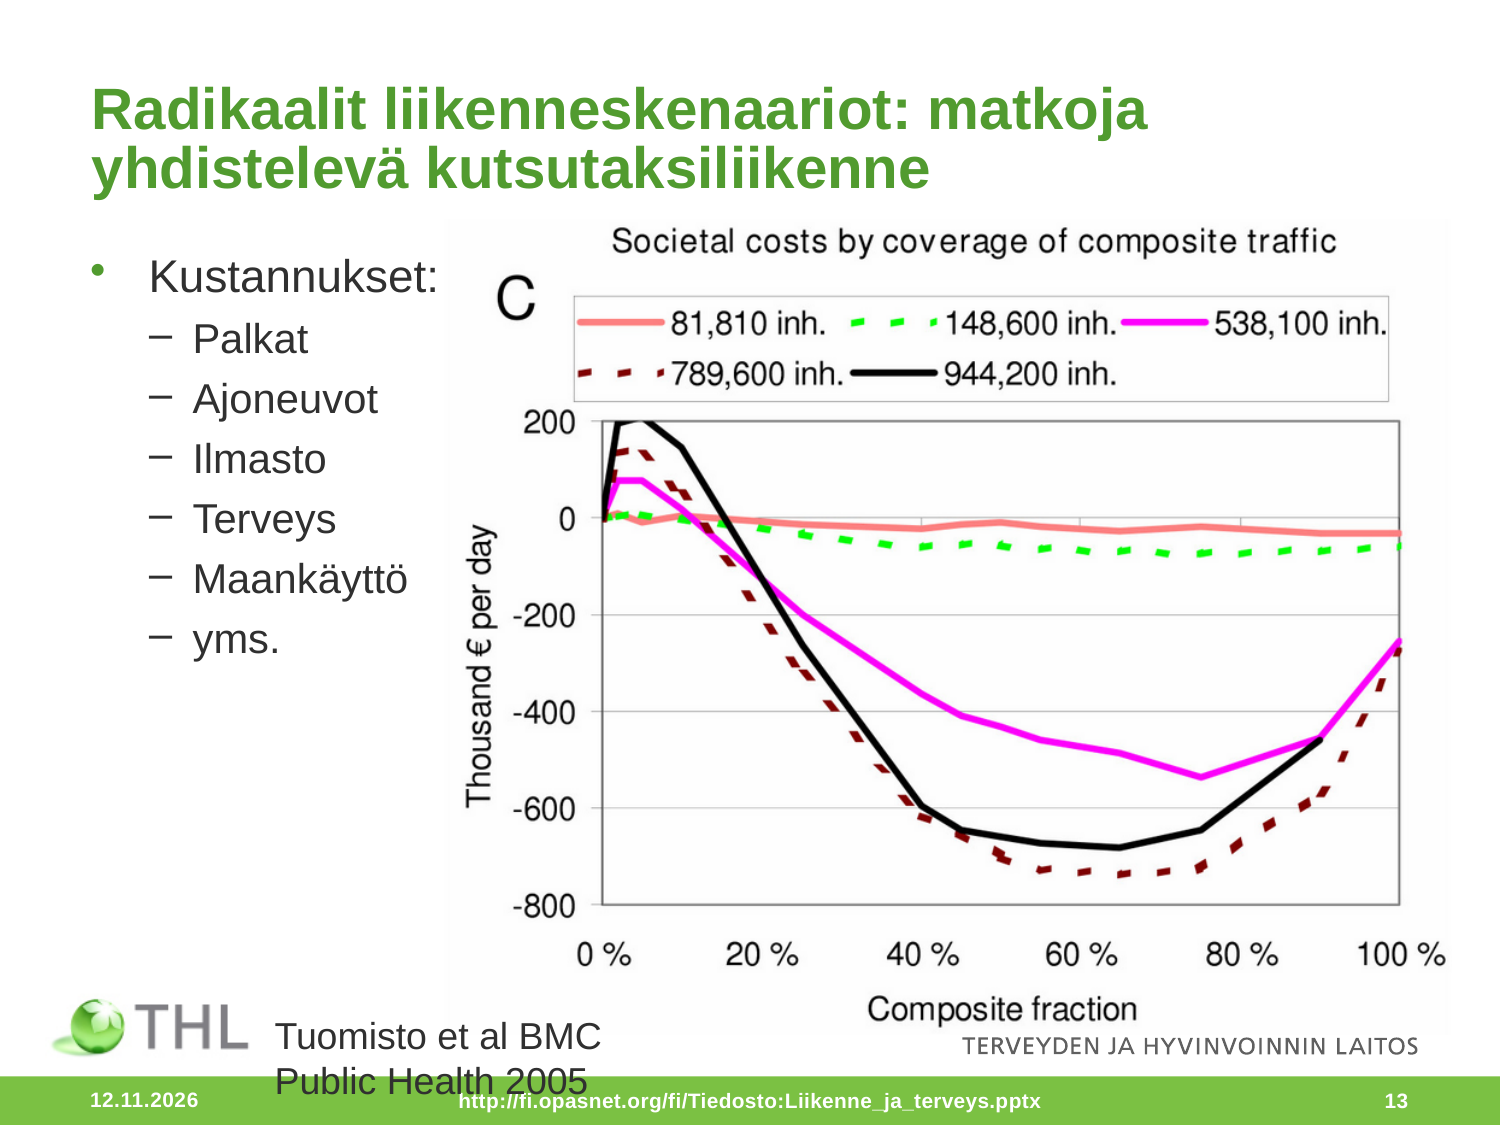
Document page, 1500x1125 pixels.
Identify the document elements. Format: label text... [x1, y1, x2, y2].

slide_number 13 [1245, 1082, 1424, 1118]
footer http://fi.opasnet.org/fi/Tiedosto:Liikenne_ja_terveys.pptx [253, 1082, 1245, 1118]
picture [24, 983, 275, 1067]
picture [439, 219, 1464, 1035]
list Kustannukset: Palkat Ajoneuvot Ilmasto Terveys Maankäyttö yms. [74, 243, 434, 965]
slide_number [74, 1080, 255, 1118]
text_box Tuomisto et al BMC Public Health 2005 [259, 1004, 620, 1110]
title Radikaalit liikenneskenaariot: matkoja yhdistelevä kutsutaksiliikenne [76, 42, 1424, 209]
